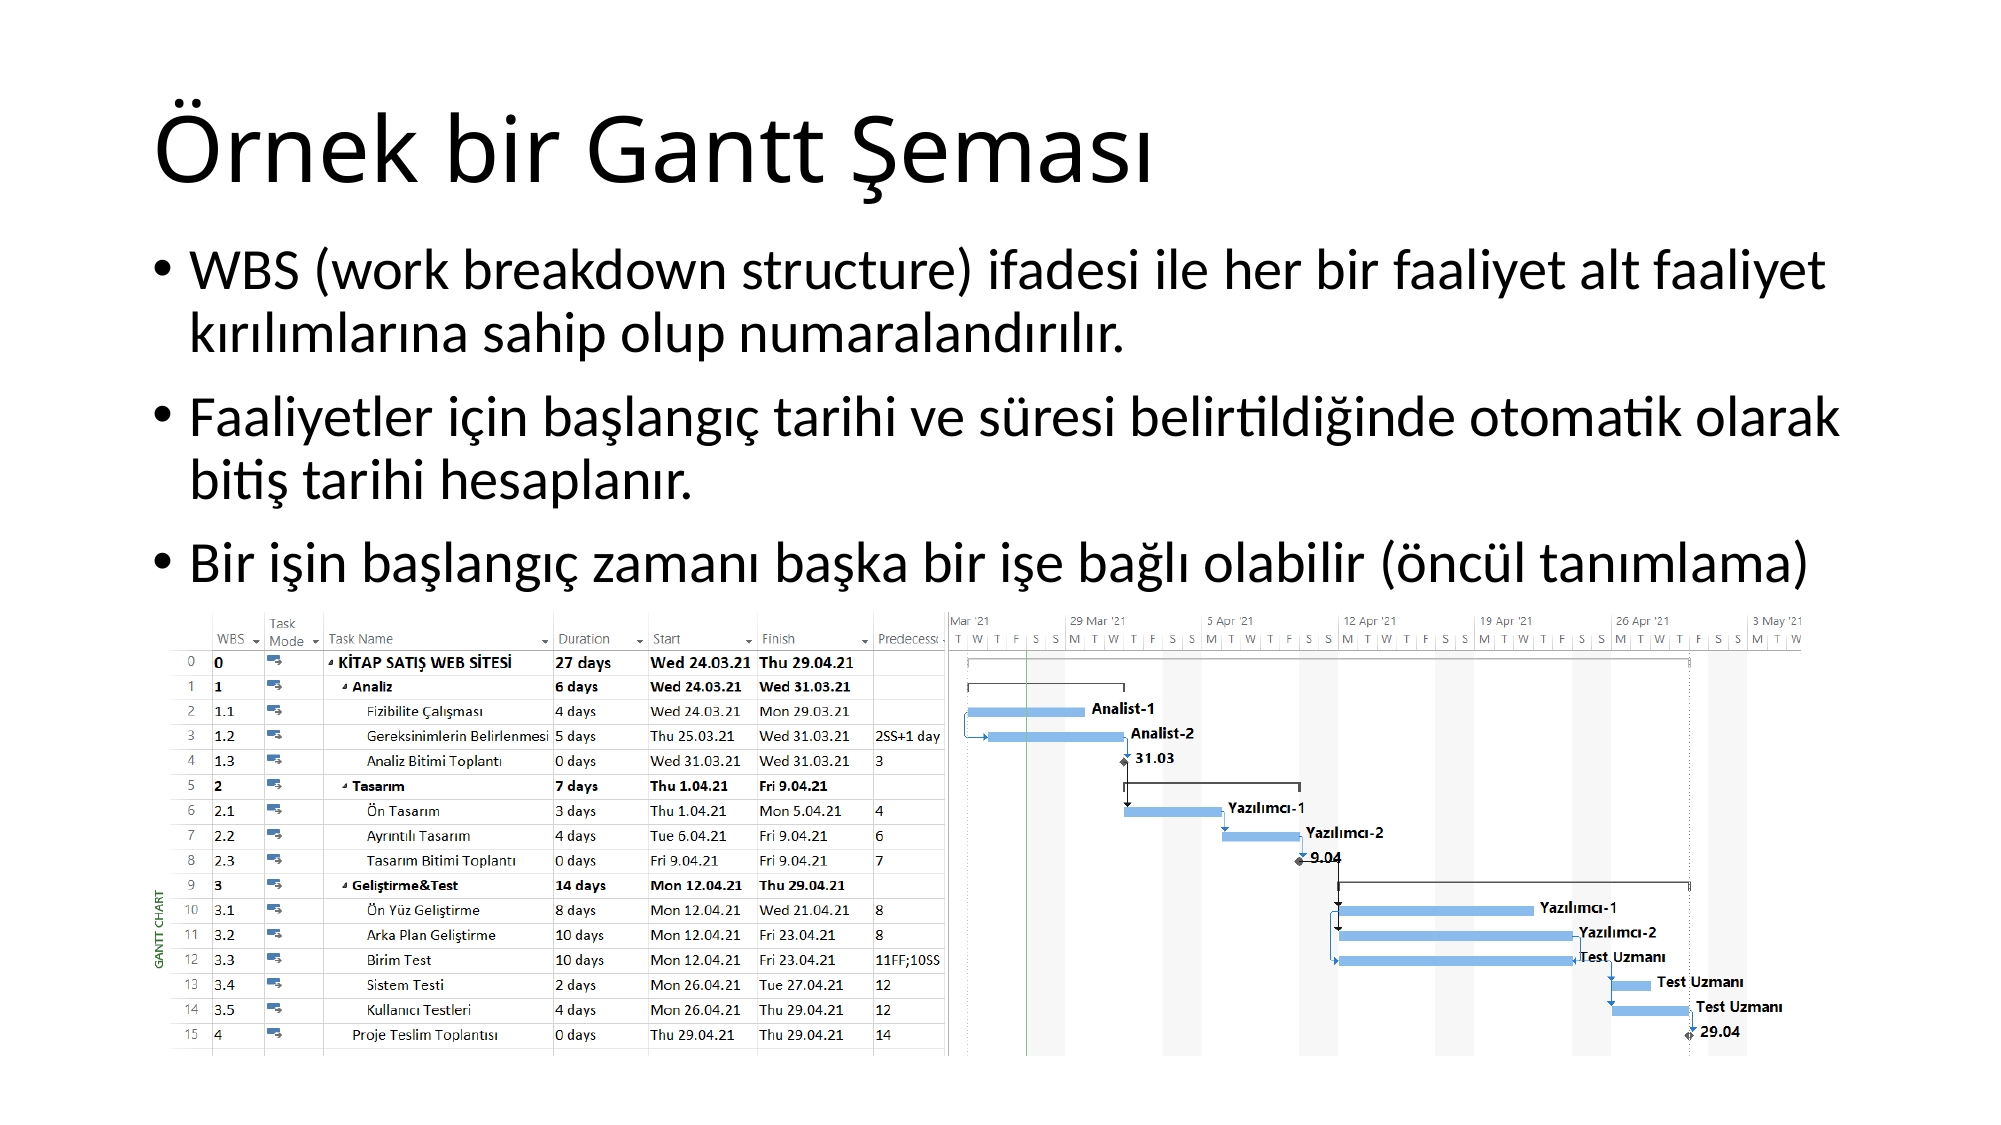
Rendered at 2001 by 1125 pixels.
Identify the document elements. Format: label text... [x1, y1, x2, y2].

picture [150, 612, 1801, 1056]
title Örnek bir Gantt Şeması [137, 44, 1863, 231]
list WBS (work breakdown structure) ifadesi ile her bir faaliyet alt faaliyet kırılımlarına sahip olup numaralandırılır. Faaliyetler için başlangıç tarihi ve süresi belirtildiğinde otomatik olarak bitiş tarihi hesaplanır. Bir işin başlangıç zamanı başka bir işe bağlı olabilir (öncül tanımlama) [137, 231, 1863, 946]
